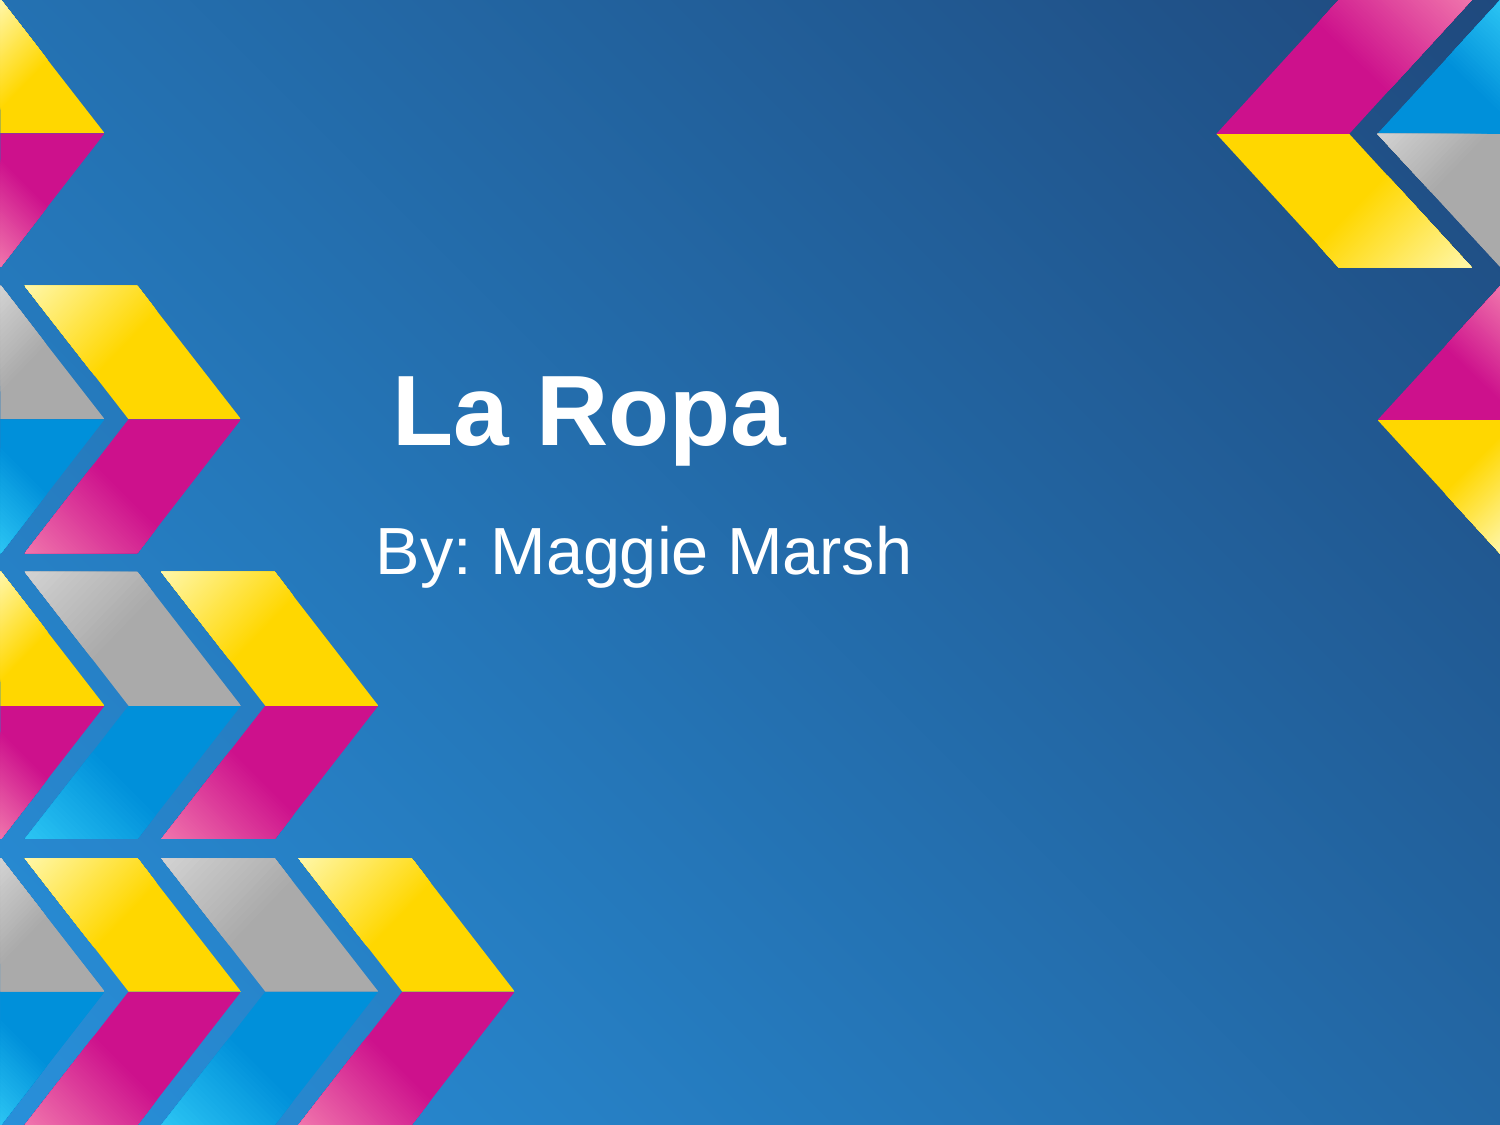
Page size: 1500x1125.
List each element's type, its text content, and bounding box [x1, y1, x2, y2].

title La Ropa [327, 262, 1378, 481]
subtitle By: Maggie Marsh [327, 492, 1378, 1125]
